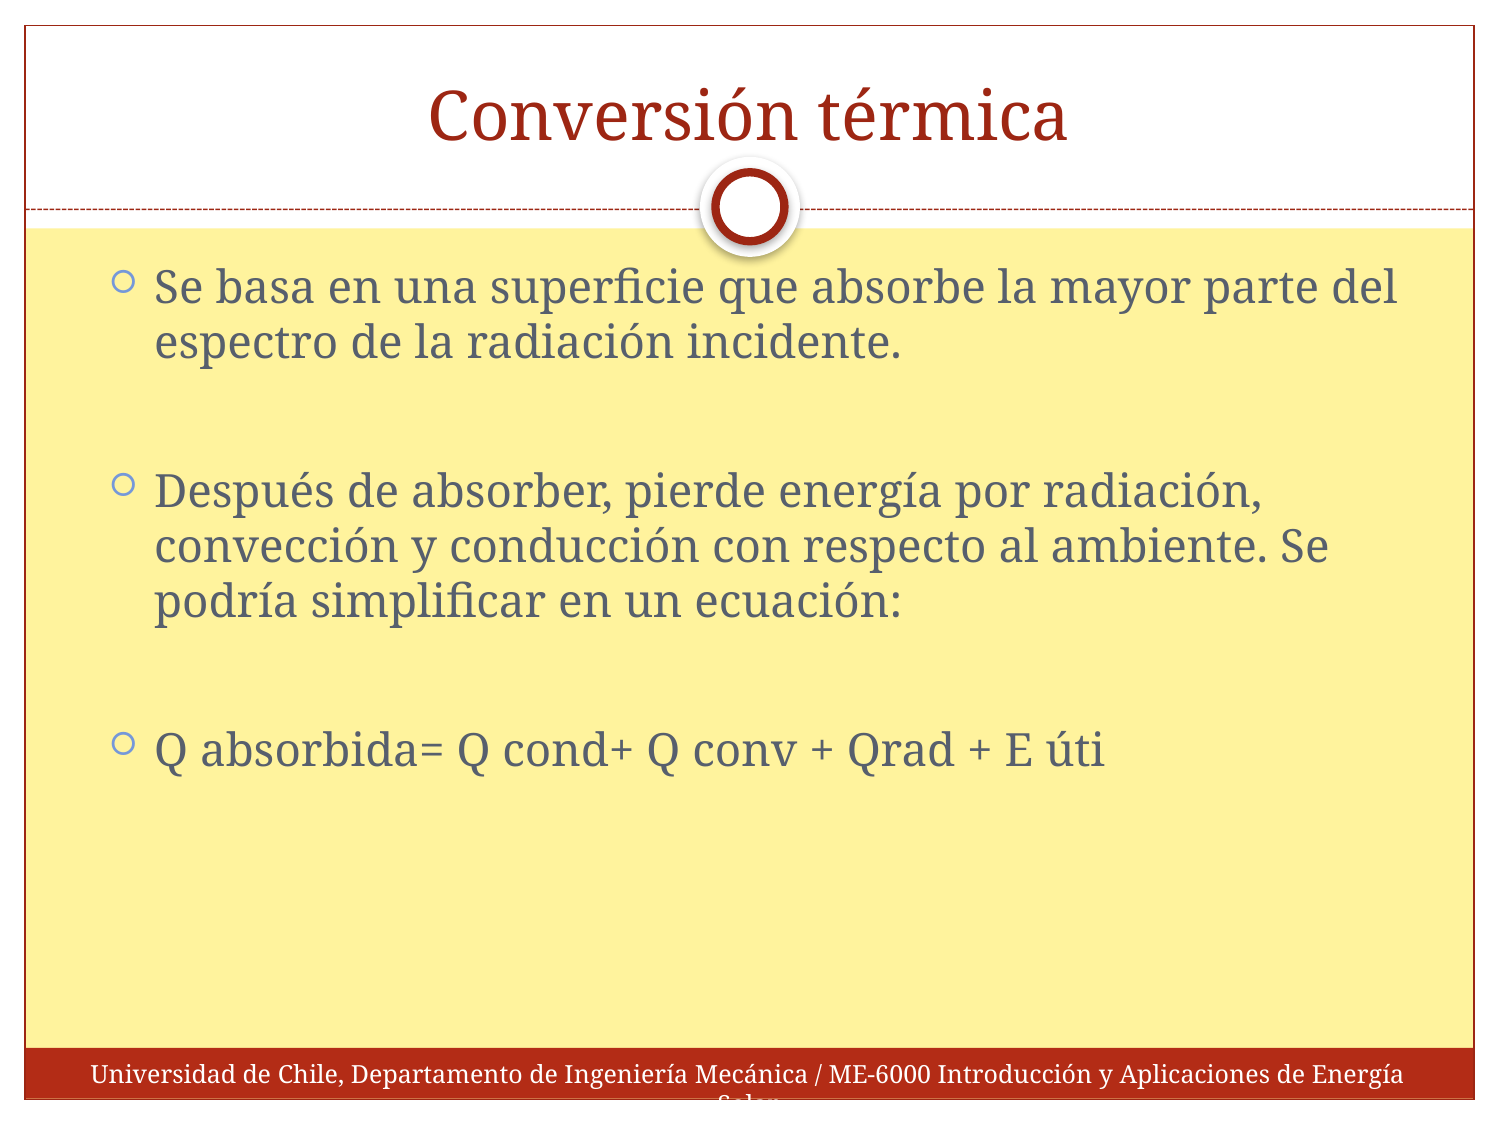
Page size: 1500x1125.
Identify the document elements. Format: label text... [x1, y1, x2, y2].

title Conversión térmica [49, 37, 1450, 162]
list Se basa en una superficie que absorbe la mayor parte del espectro de la radiación incidente. Después de absorber, pierde energía por radiación, convección y conducción con respecto al ambiente. Se podría simplificar en un ecuación: Q absorbida= Q cond+ Q conv + Qrad + E úti [49, 250, 1445, 1001]
footer Universidad de Chile, Departamento de Ingeniería Mecánica / ME-6000 Introducción y Aplicaciones de Energía Solar [50, 1051, 1447, 1112]
